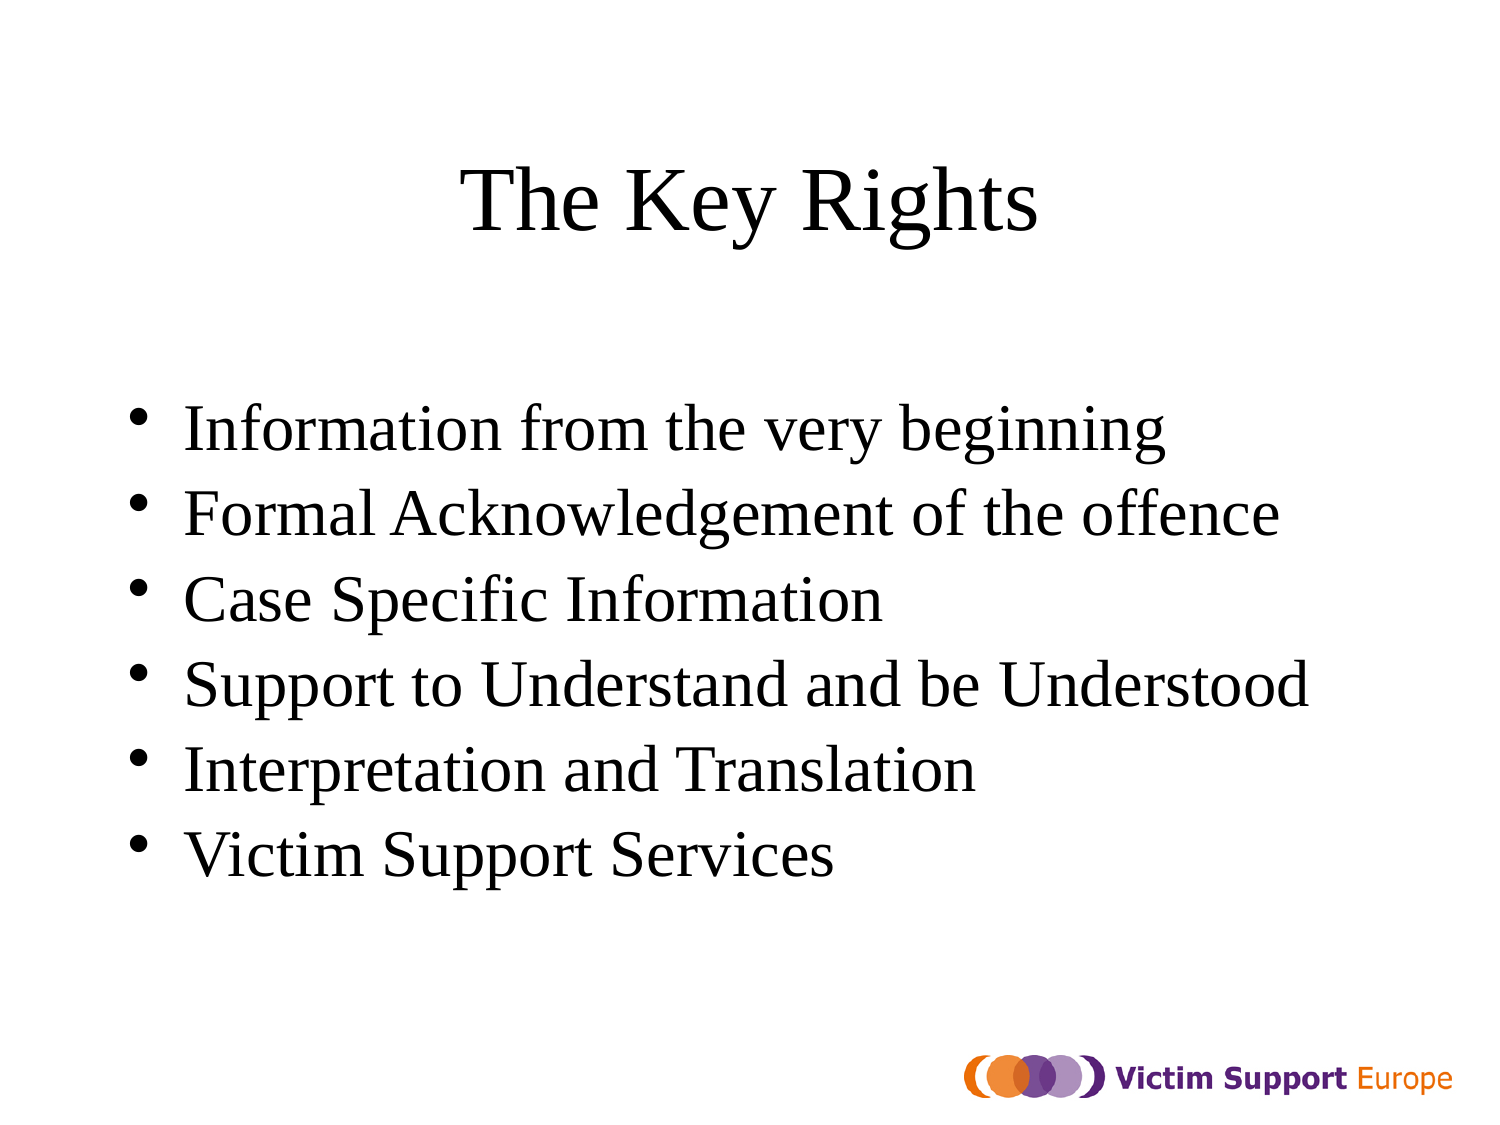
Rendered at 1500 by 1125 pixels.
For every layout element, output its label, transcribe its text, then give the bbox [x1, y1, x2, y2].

title The Key Rights [112, 99, 1388, 288]
list Information from the very beginning Formal Acknowledgement of the offence Case Specific Information Support to Understand and be Understood Interpretation and Translation Victim Support Services [112, 385, 1388, 1001]
picture [915, 1027, 1500, 1125]
